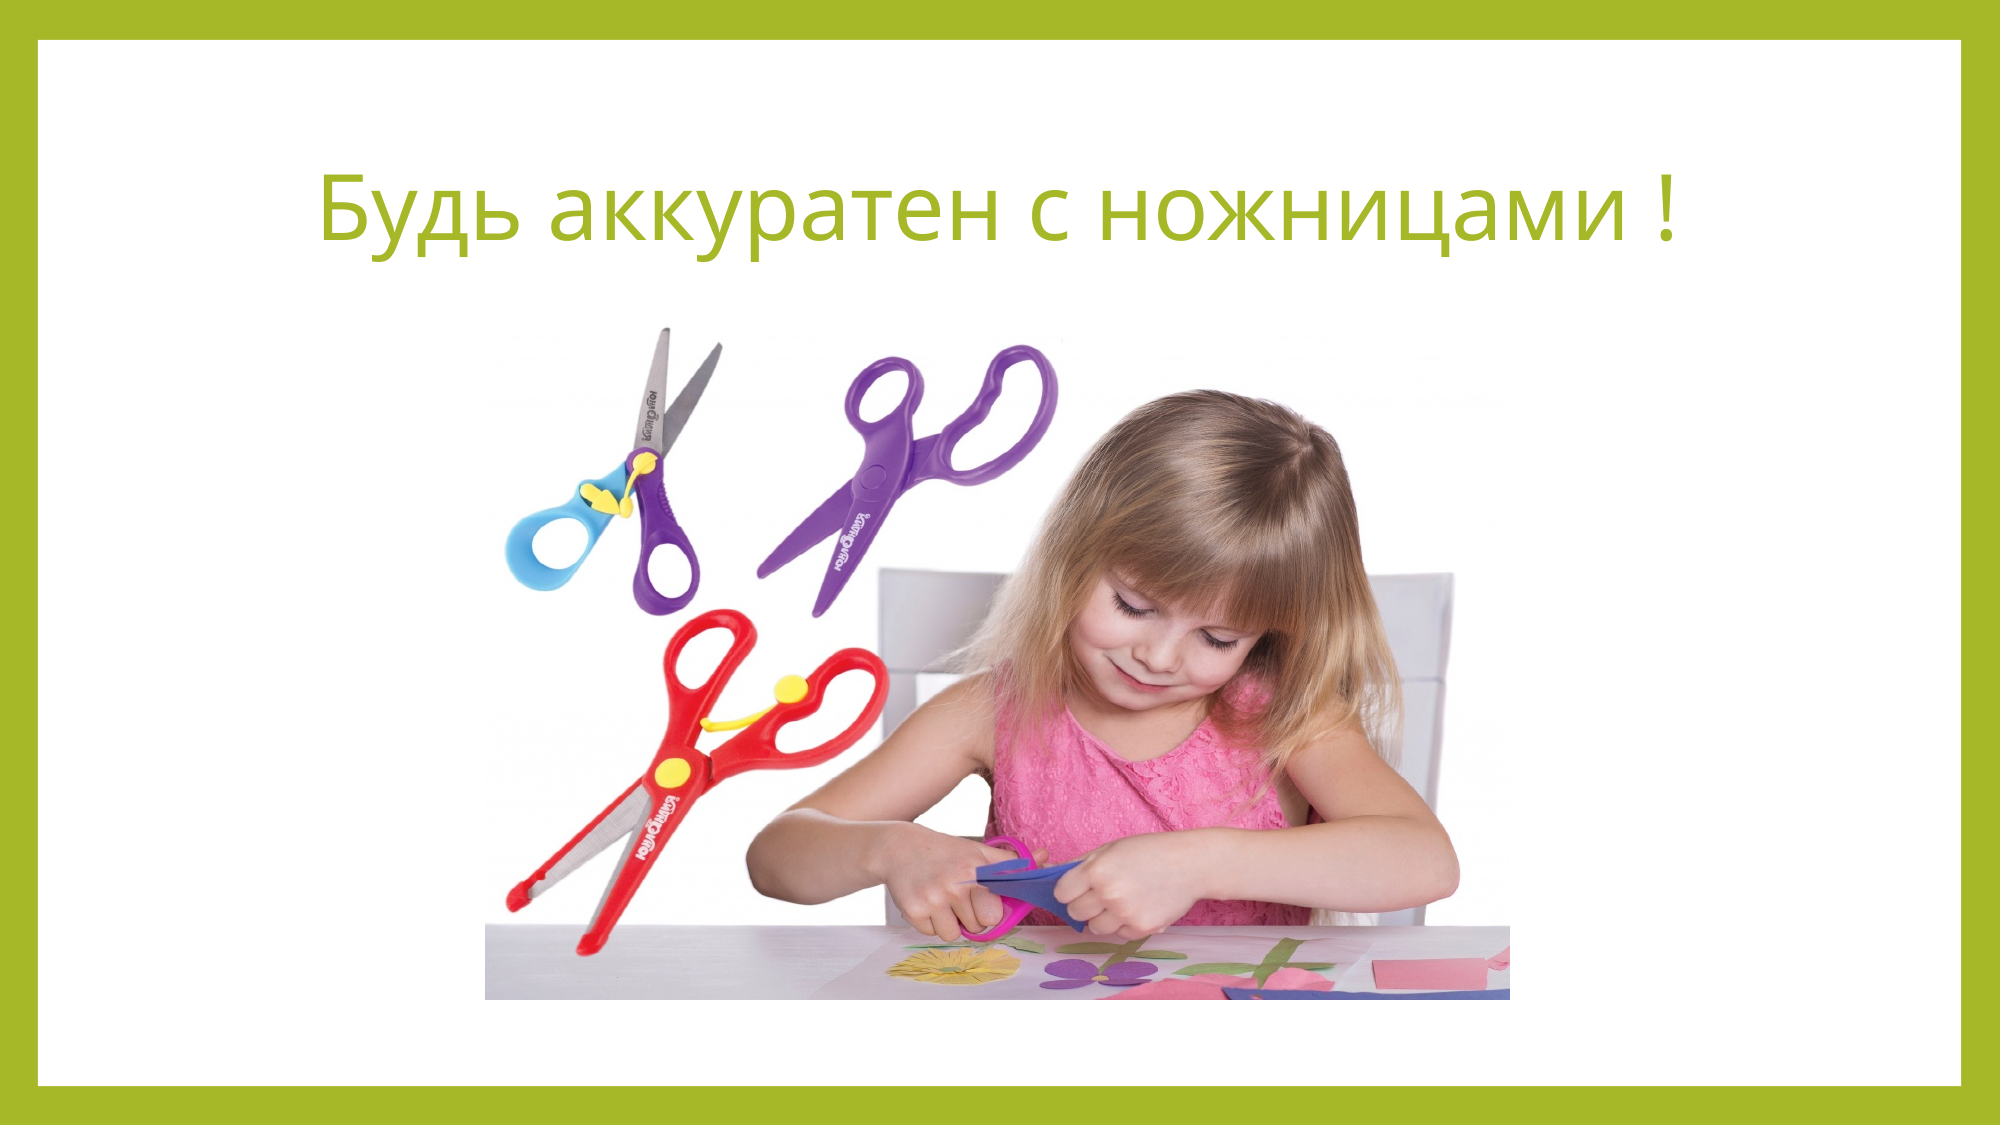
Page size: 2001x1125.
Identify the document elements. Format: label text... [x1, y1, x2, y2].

title Будь аккуратен с ножницами ! [187, 99, 1808, 323]
picture [484, 322, 1510, 1001]
